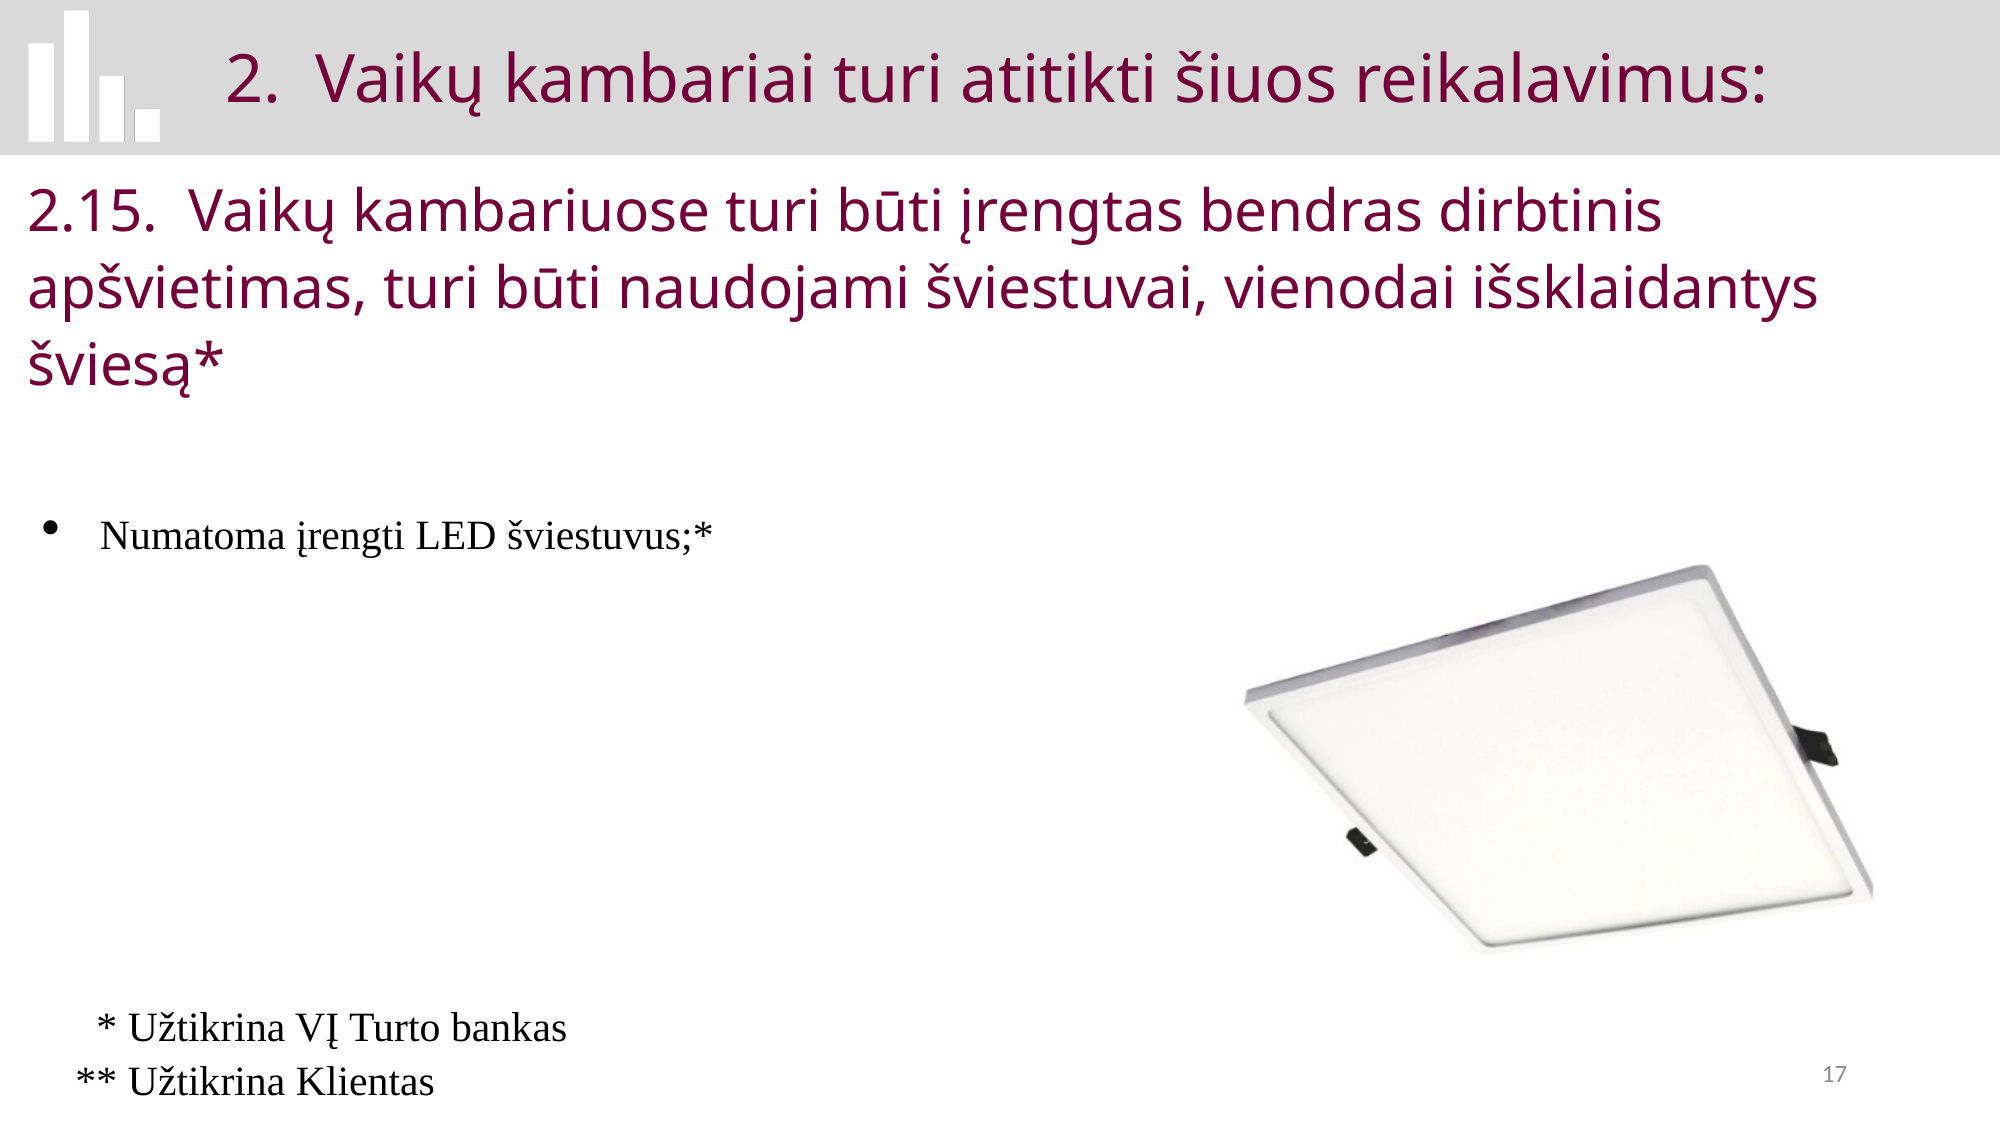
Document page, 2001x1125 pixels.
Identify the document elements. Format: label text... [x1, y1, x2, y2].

text_box [0, 0, 2000, 155]
slide_number 17 [1412, 1042, 1863, 1103]
picture [28, 10, 160, 142]
text_box 2. Vaikų kambariai turi atitikti šiuos reikalavimus: [210, 11, 1881, 123]
picture [1152, 447, 1948, 990]
text_box * Užtikrina VĮ Turto bankas ** Užtikrina Klientas [60, 989, 885, 1112]
text_box Numatoma įrengti LED šviestuvus;* [28, 496, 1114, 566]
text_box 2.15. Vaikų kambariuose turi būti įrengtas bendras dirbtinis apšvietimas, turi būti naudojami šviestuvai, vienodai išsklaidantys šviesą* [12, 156, 1988, 405]
